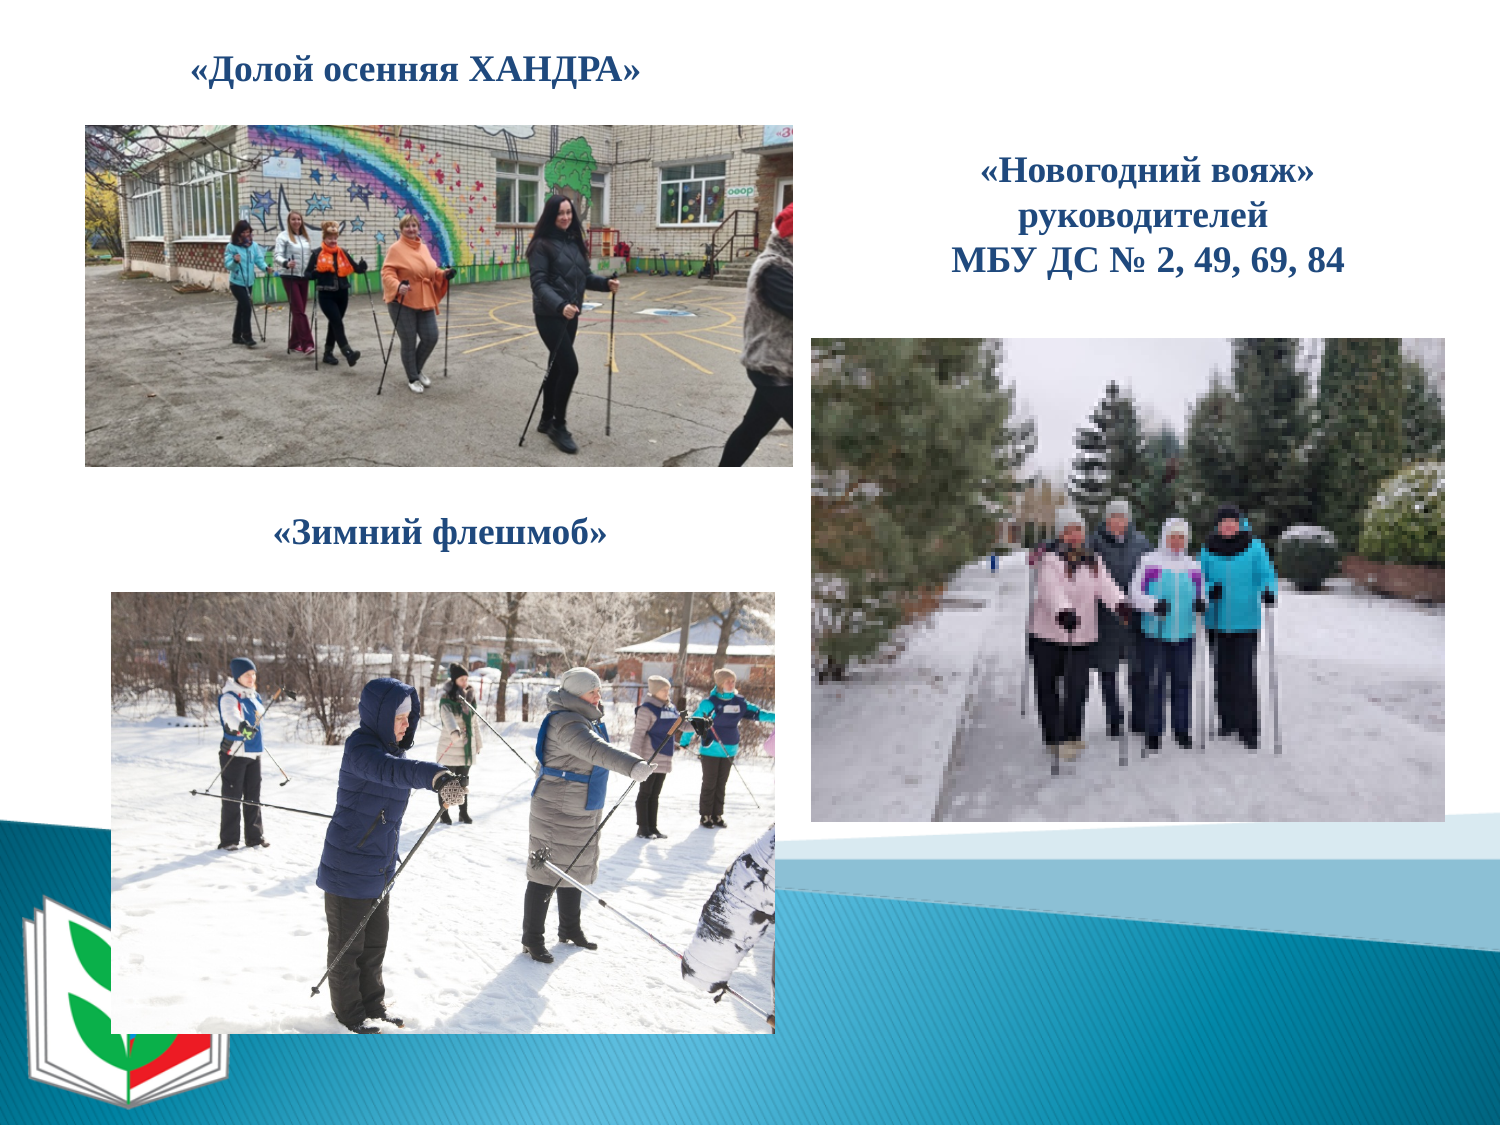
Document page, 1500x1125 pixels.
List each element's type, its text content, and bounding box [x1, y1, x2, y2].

text_box «Новогодний вояж» руководителей МБУ ДС № 2, 49, 69, 84 [926, 137, 1360, 287]
picture [0, 0, 1500, 1125]
text_box «Зимний флешмоб» [258, 499, 623, 560]
text_box «Долой осенняя ХАНДРА» [174, 36, 666, 97]
